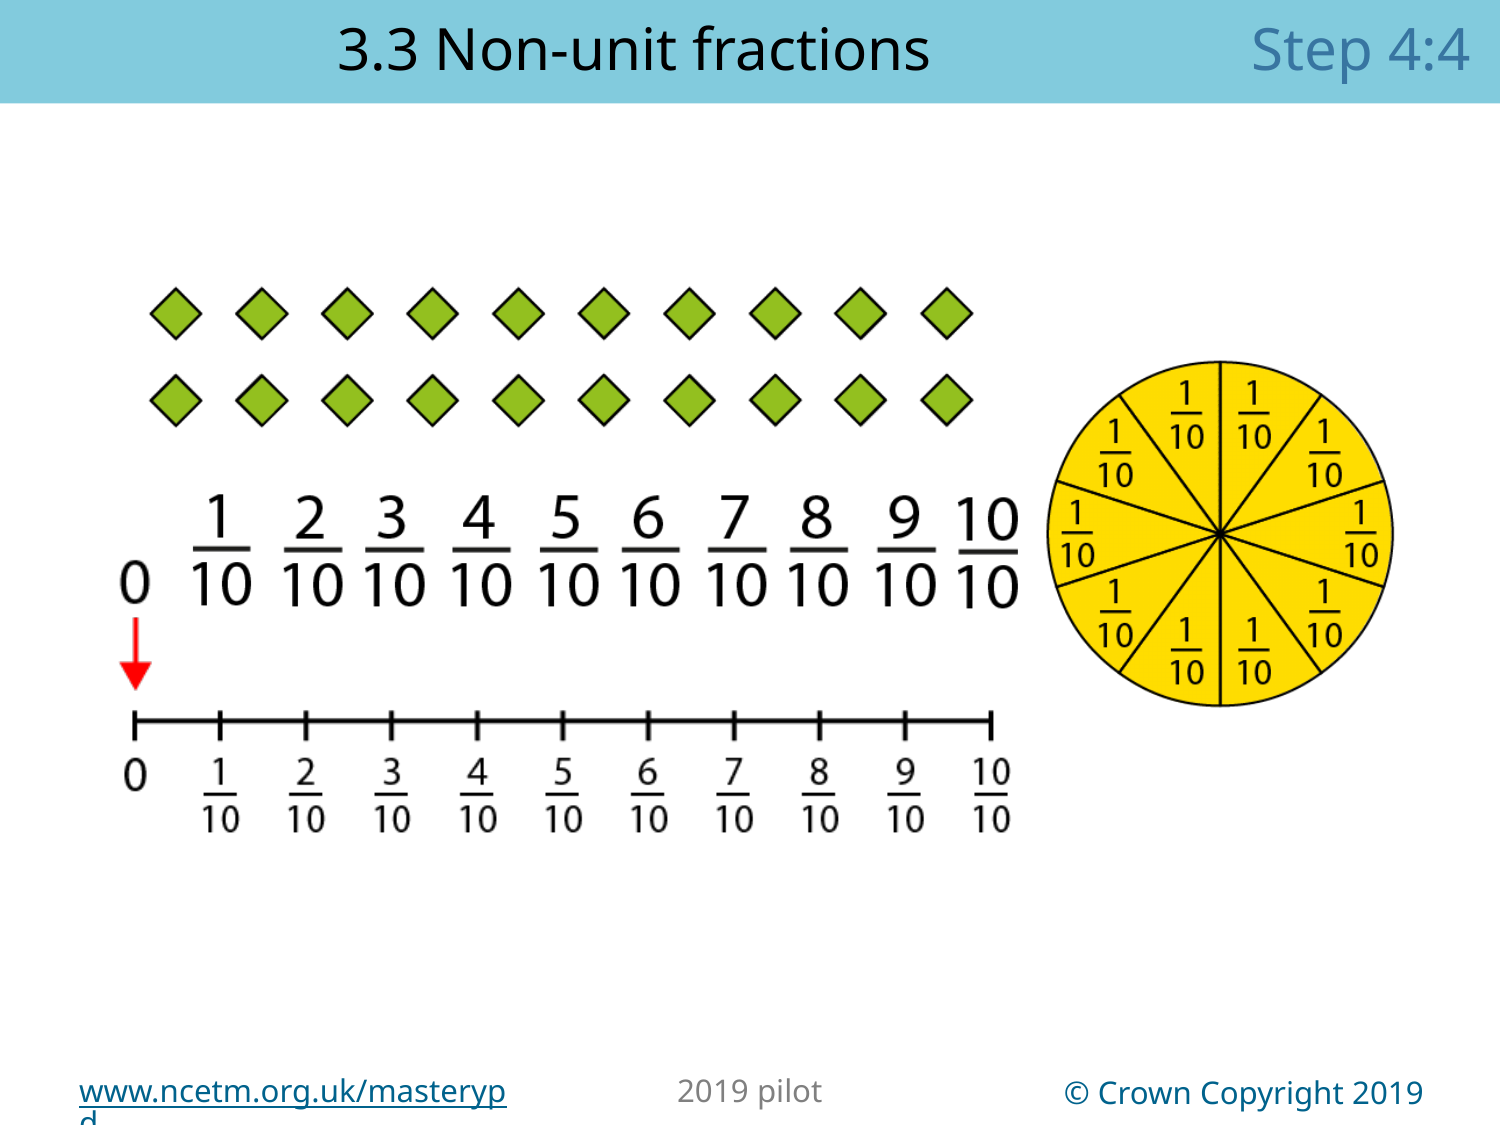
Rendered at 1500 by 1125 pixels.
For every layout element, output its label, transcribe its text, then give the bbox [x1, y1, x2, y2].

list 3.3 Non-unit fractions Step 4:4 [0, 0, 1500, 104]
picture [101, 318, 1441, 885]
picture [101, 227, 990, 452]
